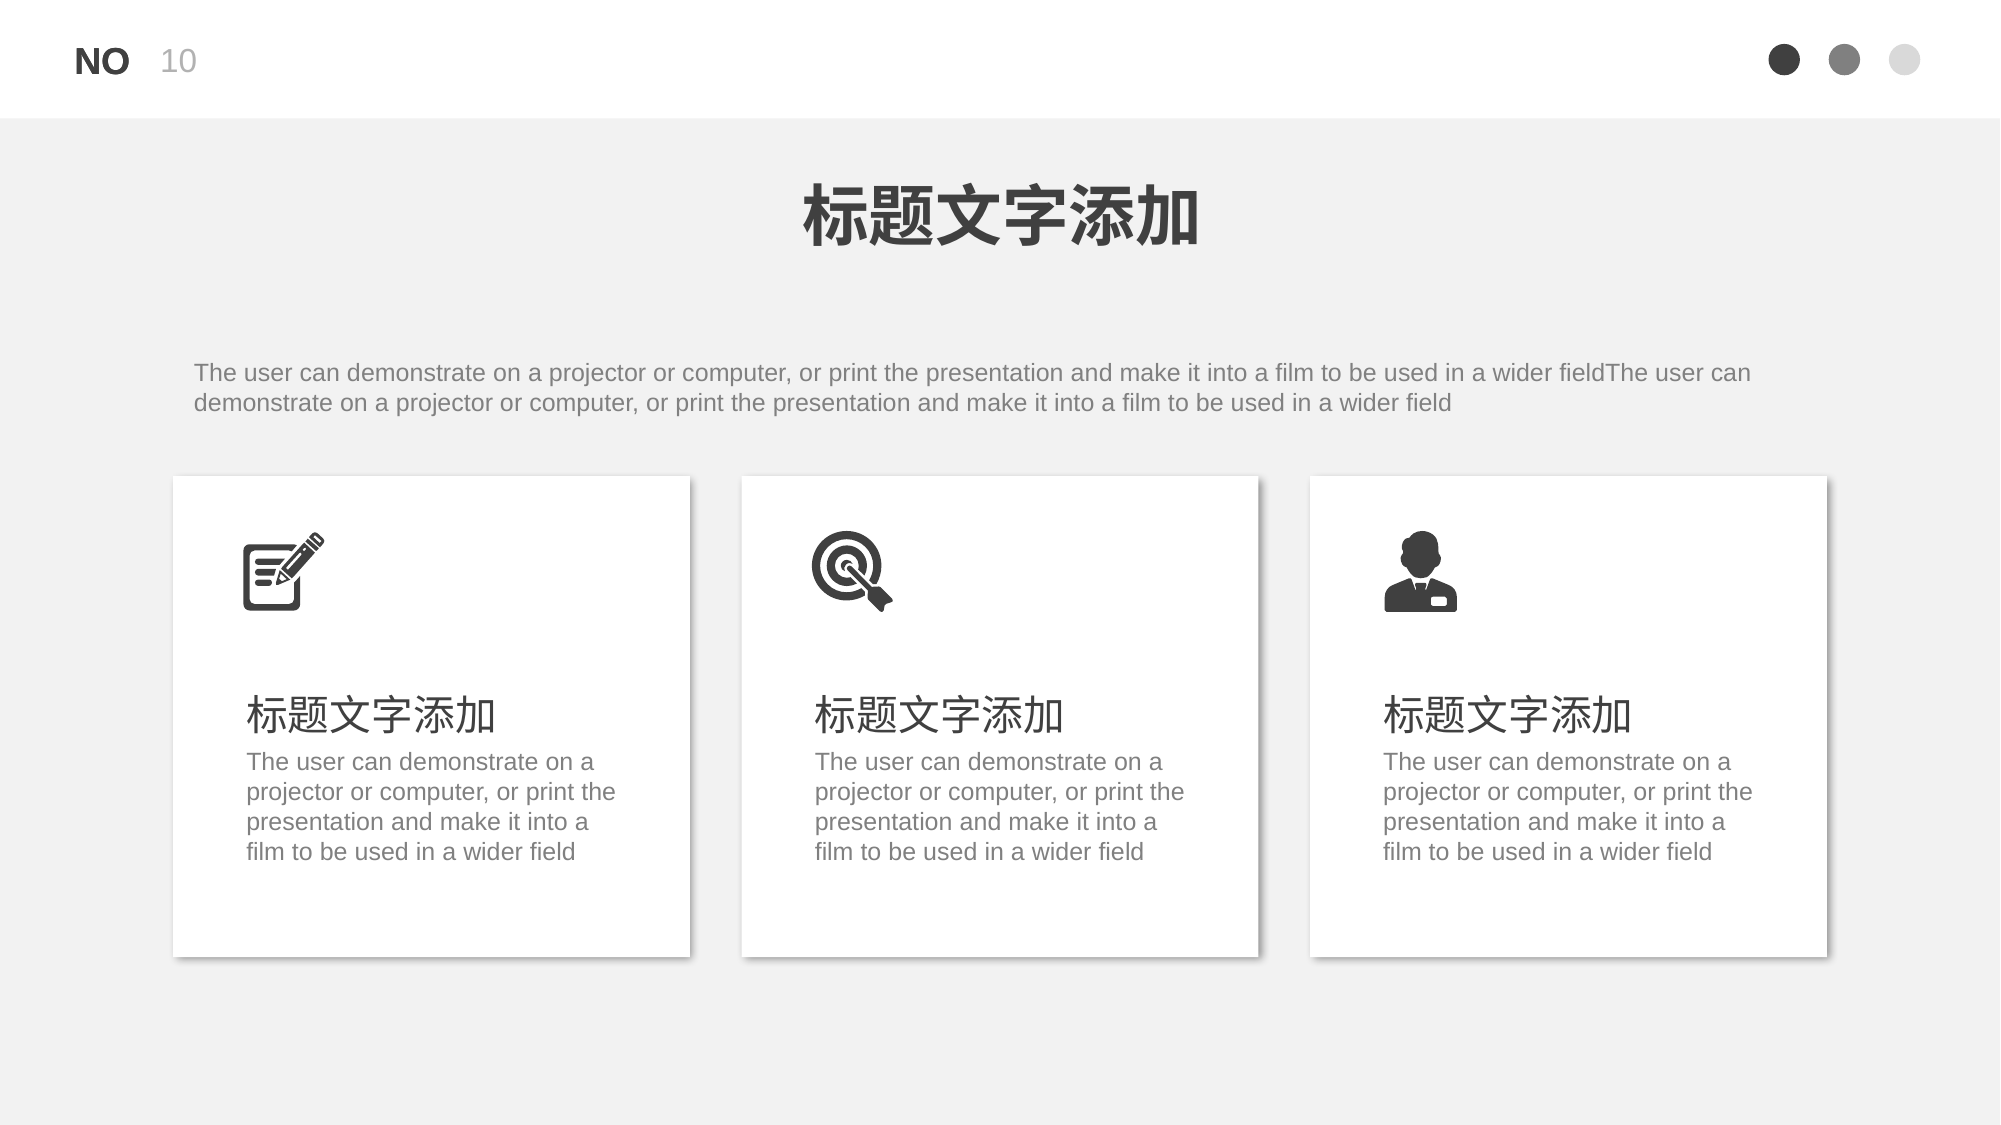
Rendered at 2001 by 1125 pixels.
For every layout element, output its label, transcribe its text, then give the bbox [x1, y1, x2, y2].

text_box The user can demonstrate on a projector or computer, or print the presentation and make it into a film to be used in a wider fieldThe user can demonstrate on a projector or computer, or print the presentation and make it into a film to be used in a wider field [179, 348, 1827, 424]
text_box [173, 476, 690, 958]
slide_number 10 [145, 29, 252, 90]
text_box 标题文字添加 [592, 166, 1412, 261]
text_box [1310, 476, 1827, 958]
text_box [741, 476, 1259, 958]
